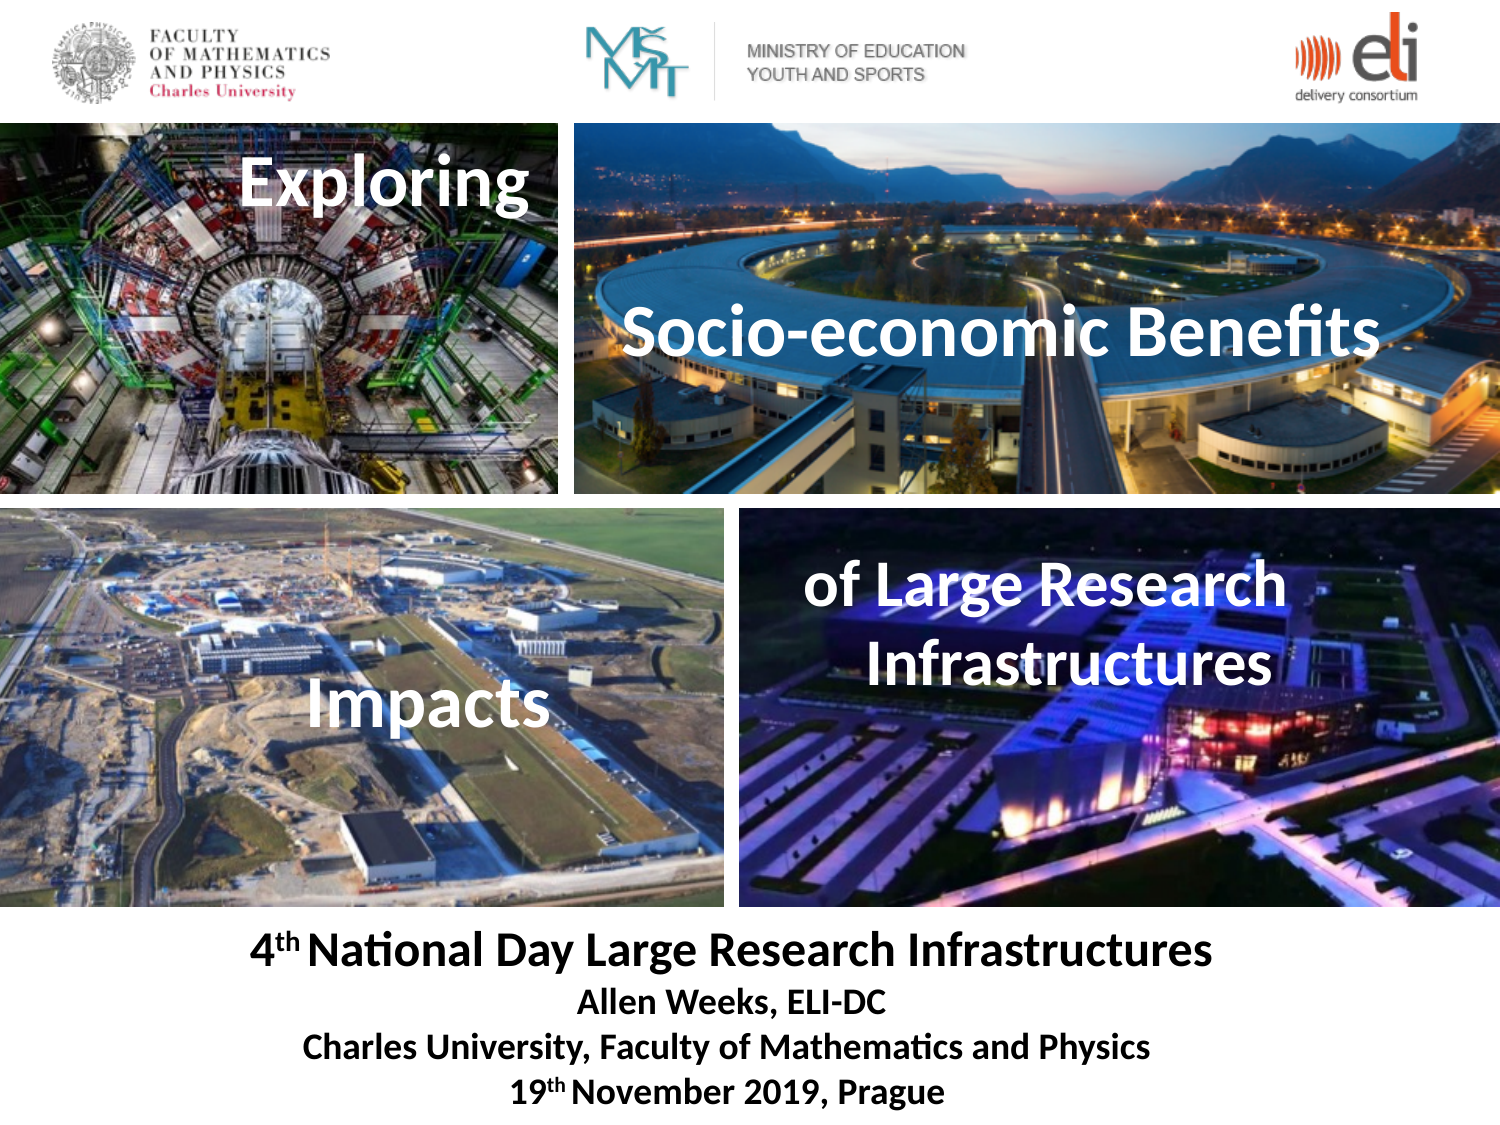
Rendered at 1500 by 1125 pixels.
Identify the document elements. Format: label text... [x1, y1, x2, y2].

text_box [0, 123, 1500, 907]
text_box 4th National Day Large Research Infrastructures Allen Weeks, ELI-DC Charles University, Faculty of Mathematics and Physics 19th November 2019, Prague [0, 909, 1482, 1120]
picture [585, 22, 984, 102]
picture [52, 22, 330, 104]
picture [1295, 12, 1418, 104]
